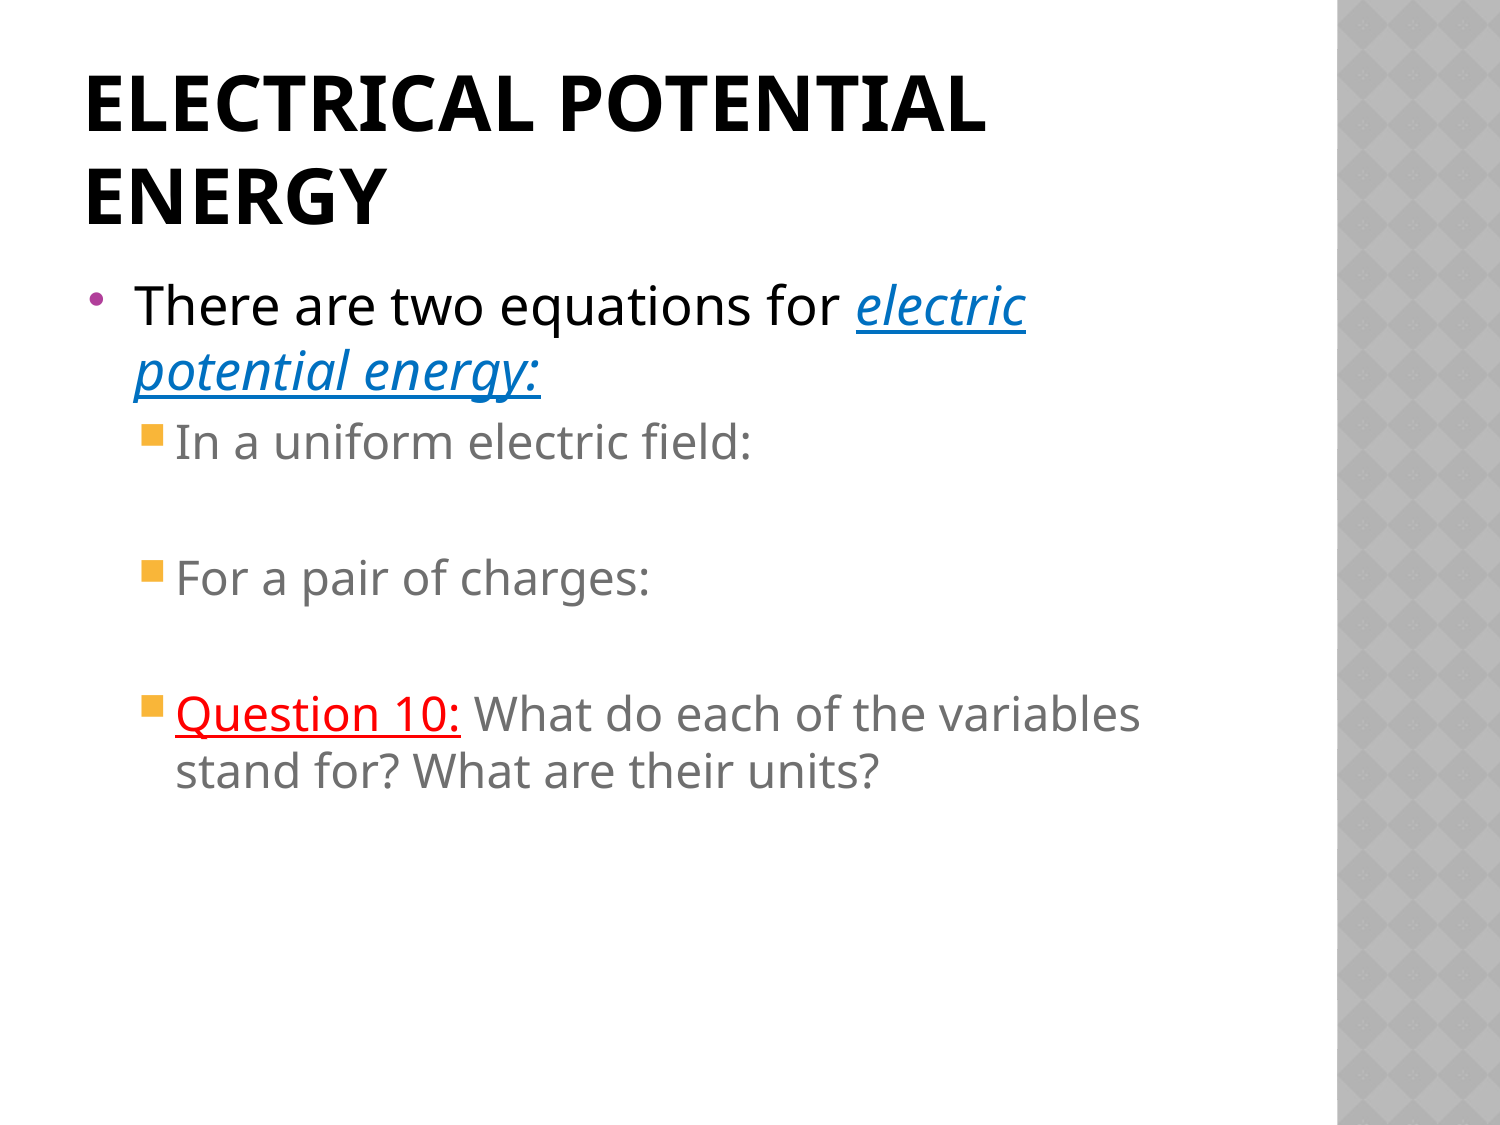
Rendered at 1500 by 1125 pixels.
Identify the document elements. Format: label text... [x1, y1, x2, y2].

title Electrical Potential Energy [75, 52, 1263, 240]
